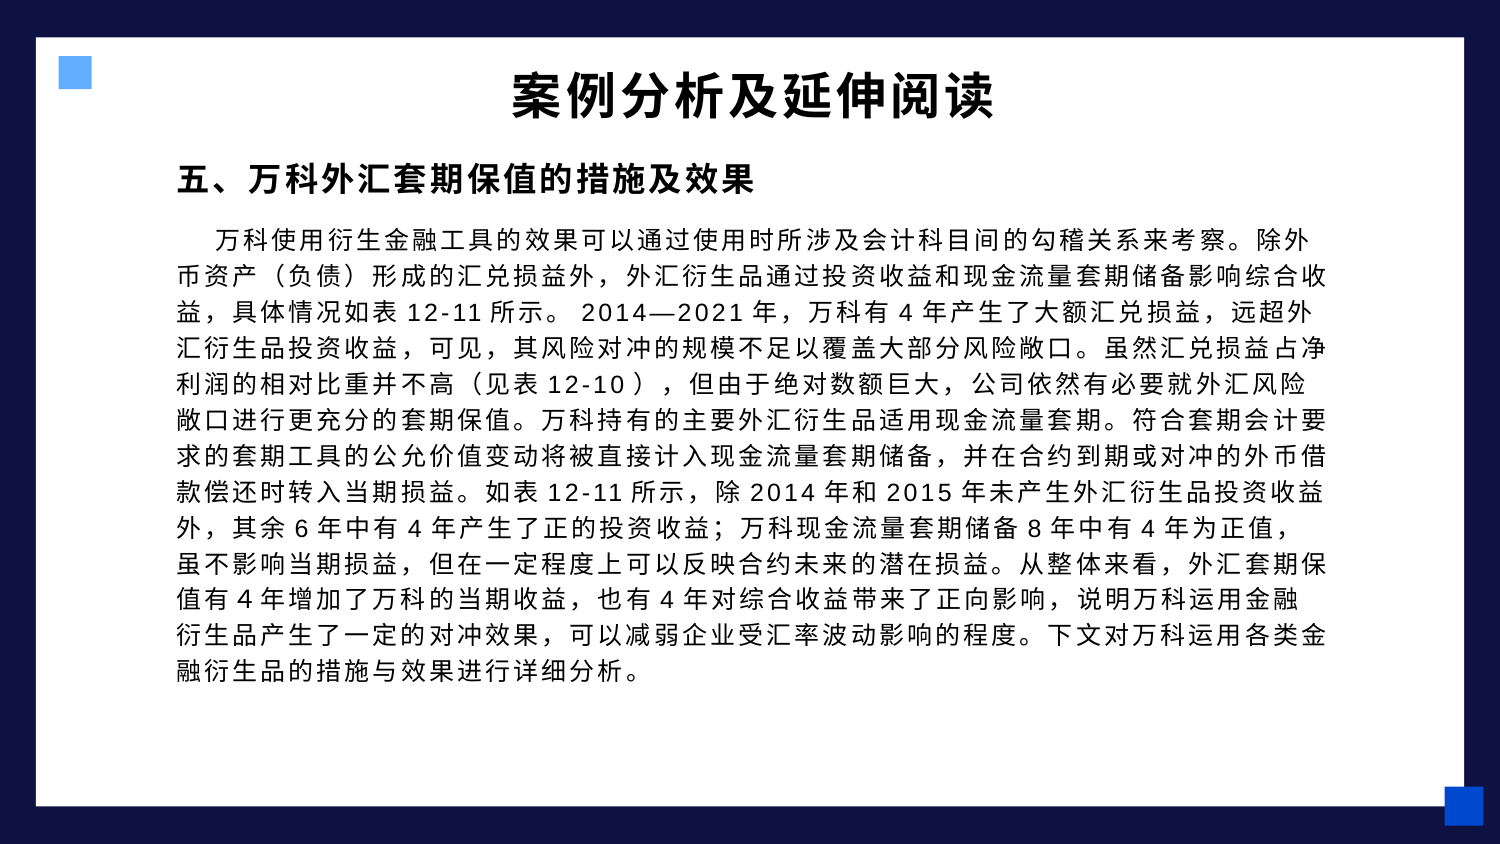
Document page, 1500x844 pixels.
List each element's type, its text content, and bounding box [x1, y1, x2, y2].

title 案例分析及延伸阅读 [159, 43, 1344, 133]
list 五、万科外汇套期保值的措施及效果 万科使用衍生金融工具的效果可以通过使用时所涉及会计科目间的勾稽关系来考察。除外币资产（负债）形成的汇兑损益外，外汇衍生品通过投资收益和现金流量套期储备影响综合收益，具体情况如表12-11所示。2014—2021年，万科有4年产生了大额汇兑损益，远超外汇衍生品投资收益，可见，其风险对冲的规模不足以覆盖大部分风险敞口。虽然汇兑损益占净利润的相对比重并不高（见表12-10），但由于绝对数额巨大，公司依然有必要就外汇风险敞口进行更充分的套期保值。万科持有的主要外汇衍生品适用现金流量套期。符合套期会计要求的套期工具的公允价值变动将被直接计入现金流量套期储备，并在合约到期或对冲的外币借款偿还时转入当期损益。如表12-11所示，除2014年和2015年未产生外汇衍生品投资收益外，其余6年中有4年产生了正的投资收益；万科现金流量套期储备8年中有4年为正值，虽不影响当期损益，但在一定程度上可以反映合约未来的潜在损益。从整体来看，外汇套期保值有４年增加了万科的当期收益，也有4年对综合收益带来了正向影响，说明万科运用金融衍生品产生了一定的对冲效果，可以减弱企业受汇率波动影响的程度。下文对万科运用各类金融衍生品的措施与效果进行详细分析。 [159, 150, 1344, 741]
